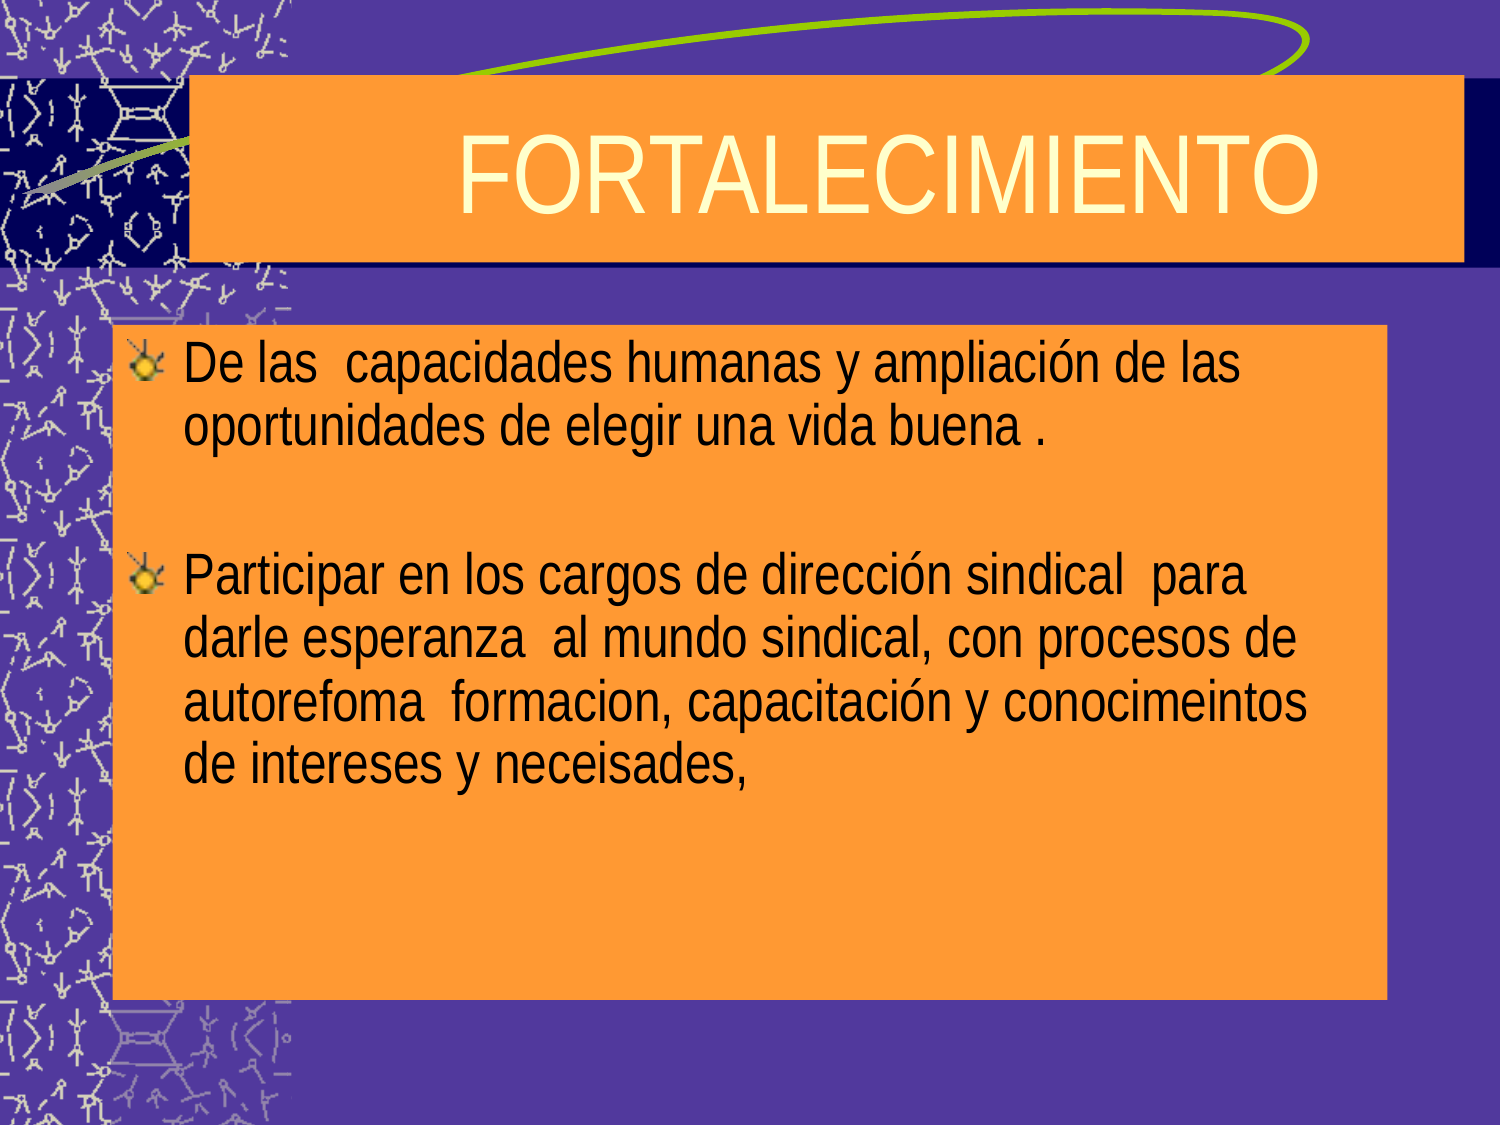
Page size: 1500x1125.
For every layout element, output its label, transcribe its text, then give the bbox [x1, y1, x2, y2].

picture [0, 0, 292, 1125]
picture [127, 339, 169, 381]
picture [127, 552, 169, 594]
title FORTALECIMIENTO [189, 74, 1465, 263]
list De las capacidades humanas y ampliación de las oportunidades de elegir una vida buena . Participar en los cargos de dirección sindical para darle esperanza al mundo sindical, con procesos de autorefoma formacion, capacitación y conocimeintos de intereses y neceisades, [112, 324, 1388, 1001]
